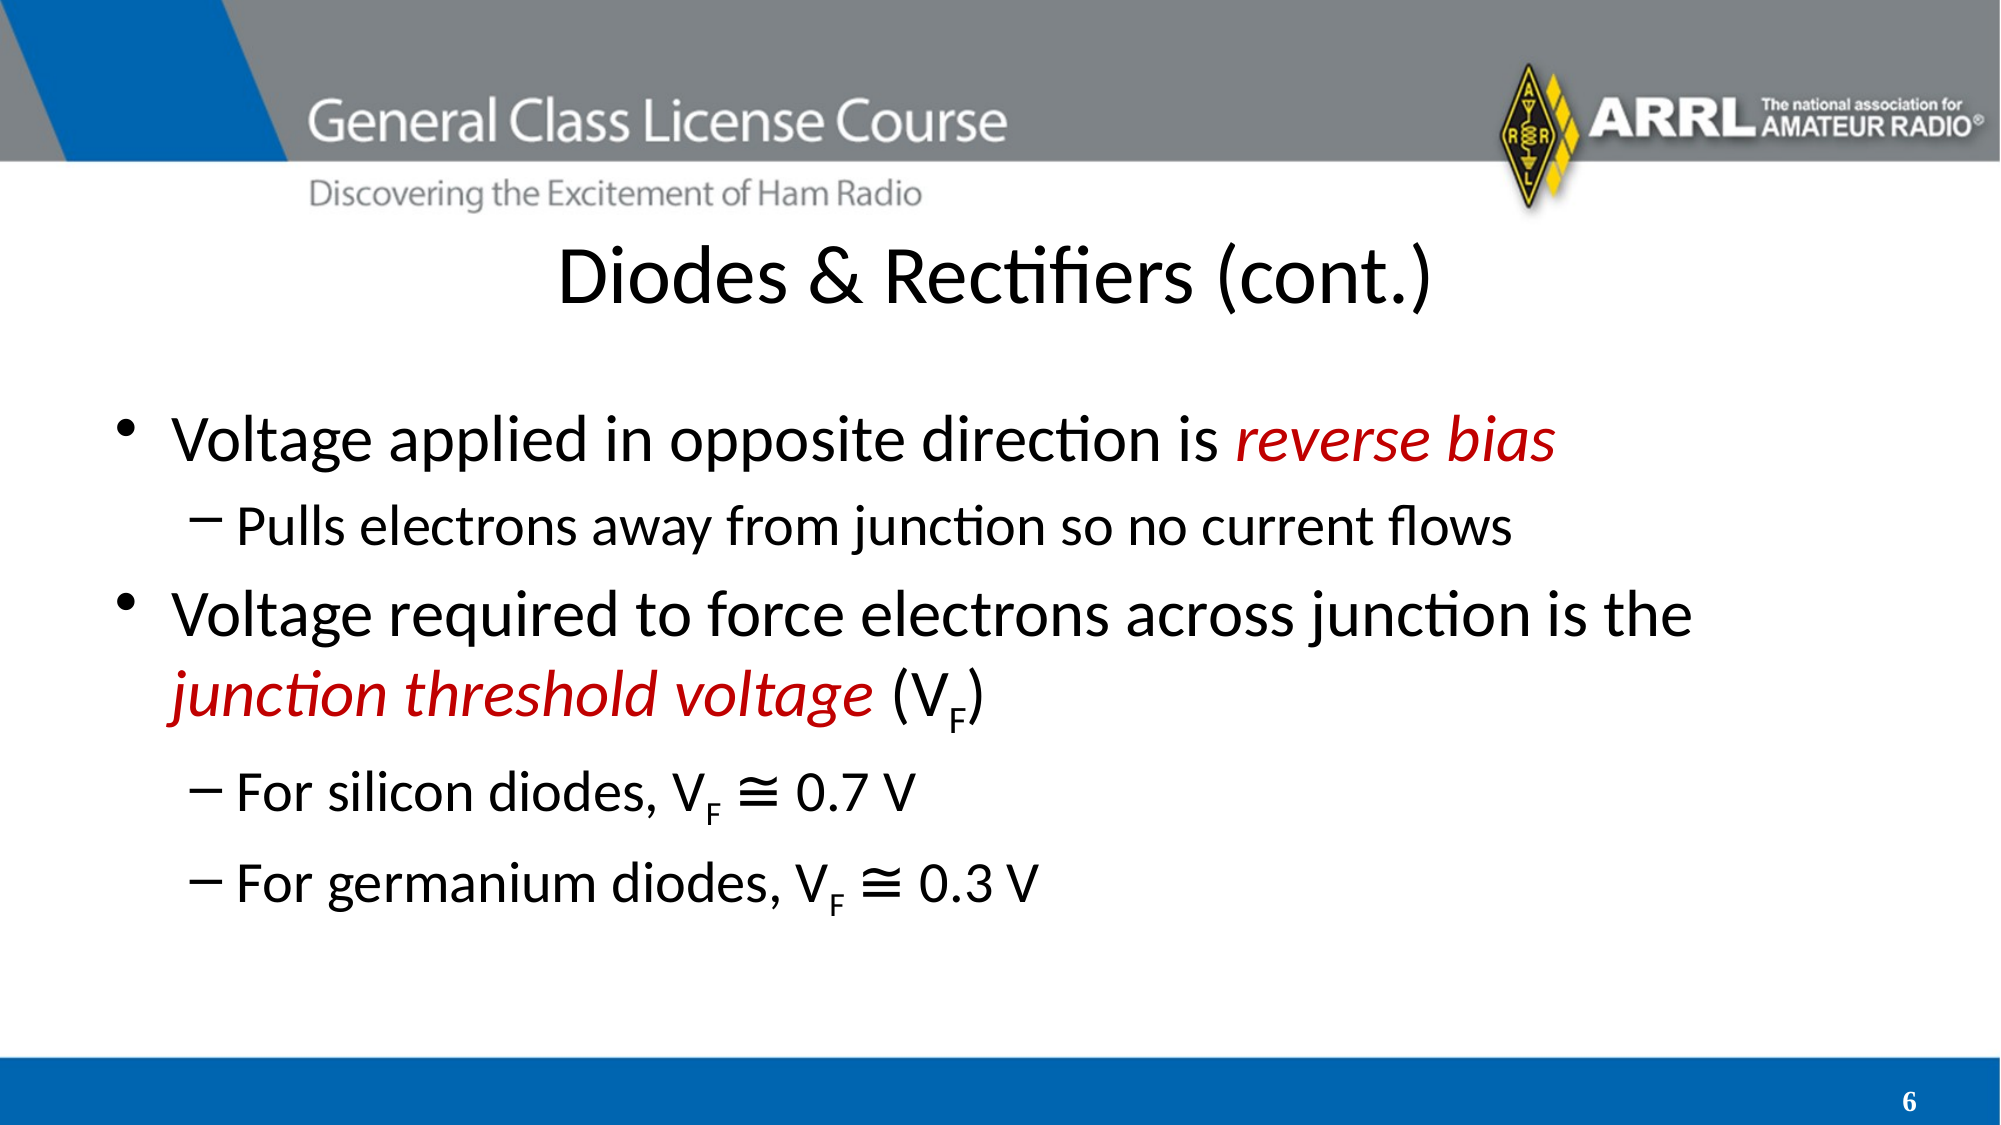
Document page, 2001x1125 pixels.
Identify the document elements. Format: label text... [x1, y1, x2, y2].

title Diodes & Rectifiers (cont.) [96, 212, 1897, 356]
list Voltage applied in opposite direction is reverse bias Pulls electrons away from junction so no current flows Voltage required to force electrons across junction is the junction threshold voltage (VF) For silicon diodes, VF ≅ 0.7 V For germanium diodes, VF ≅ 0.3 V [99, 387, 1900, 1075]
picture [0, 0, 2001, 1125]
